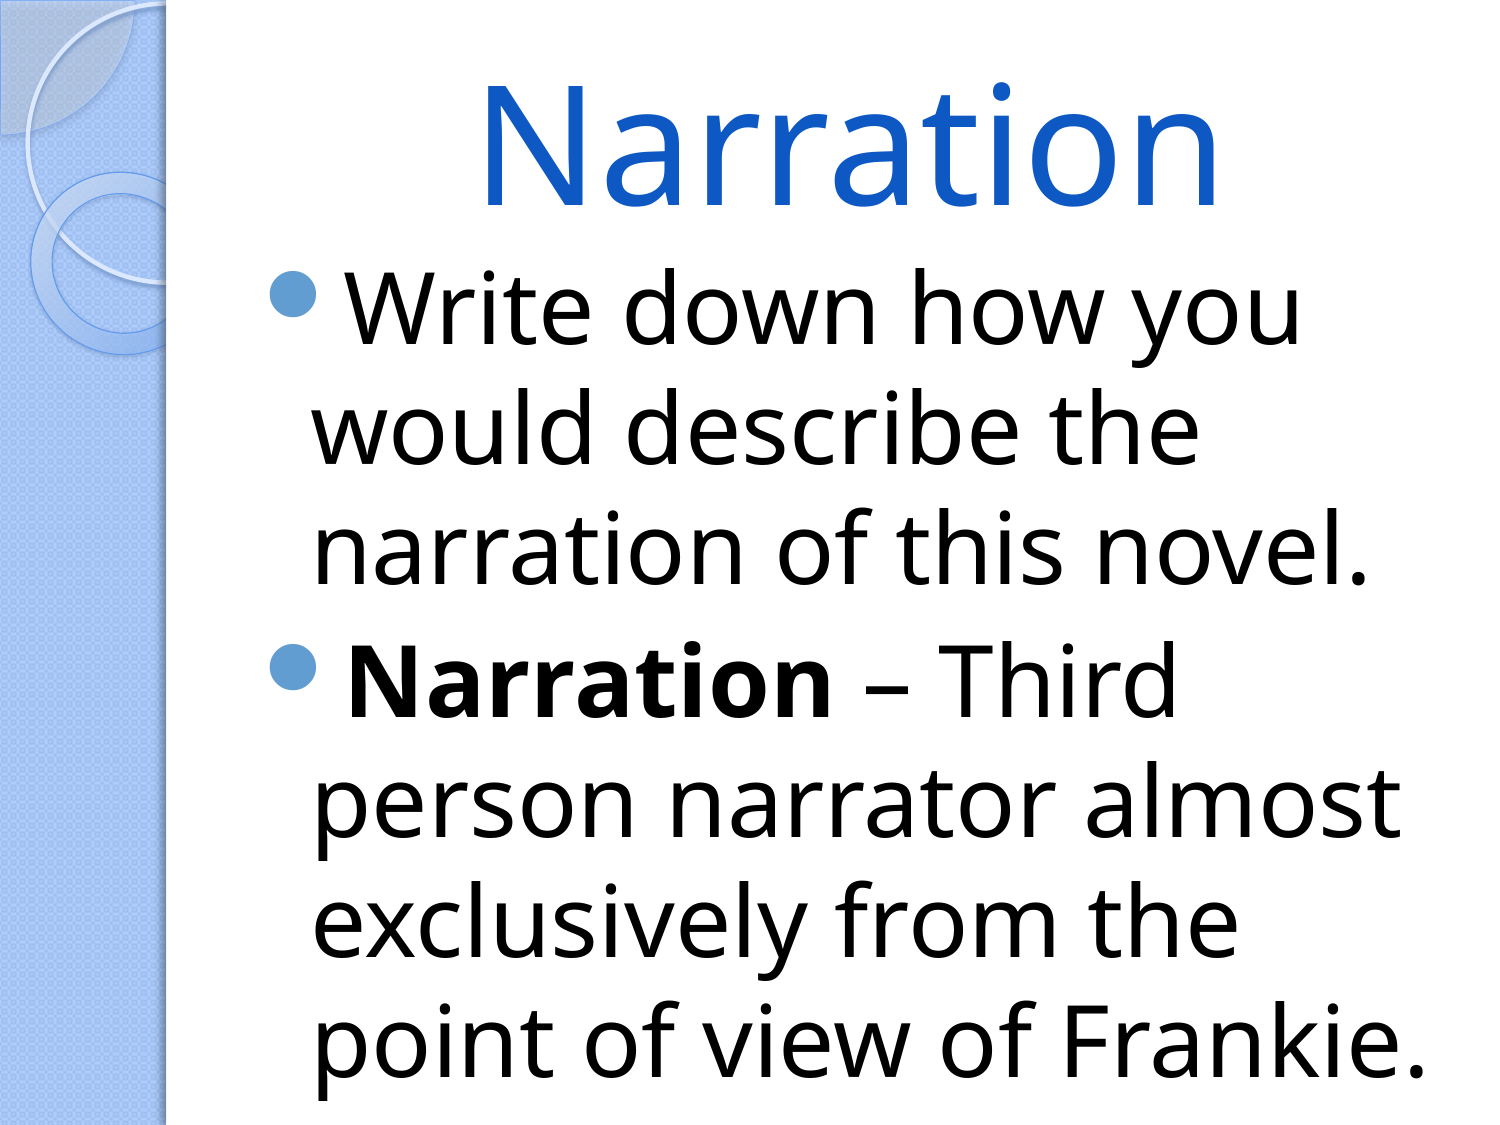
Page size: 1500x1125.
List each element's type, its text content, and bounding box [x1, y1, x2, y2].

list Write down how you would describe the narration of this novel. Narration – Third person narrator almost exclusively from the point of view of Frankie. [235, 237, 1466, 1025]
title Narration [235, 45, 1466, 233]
